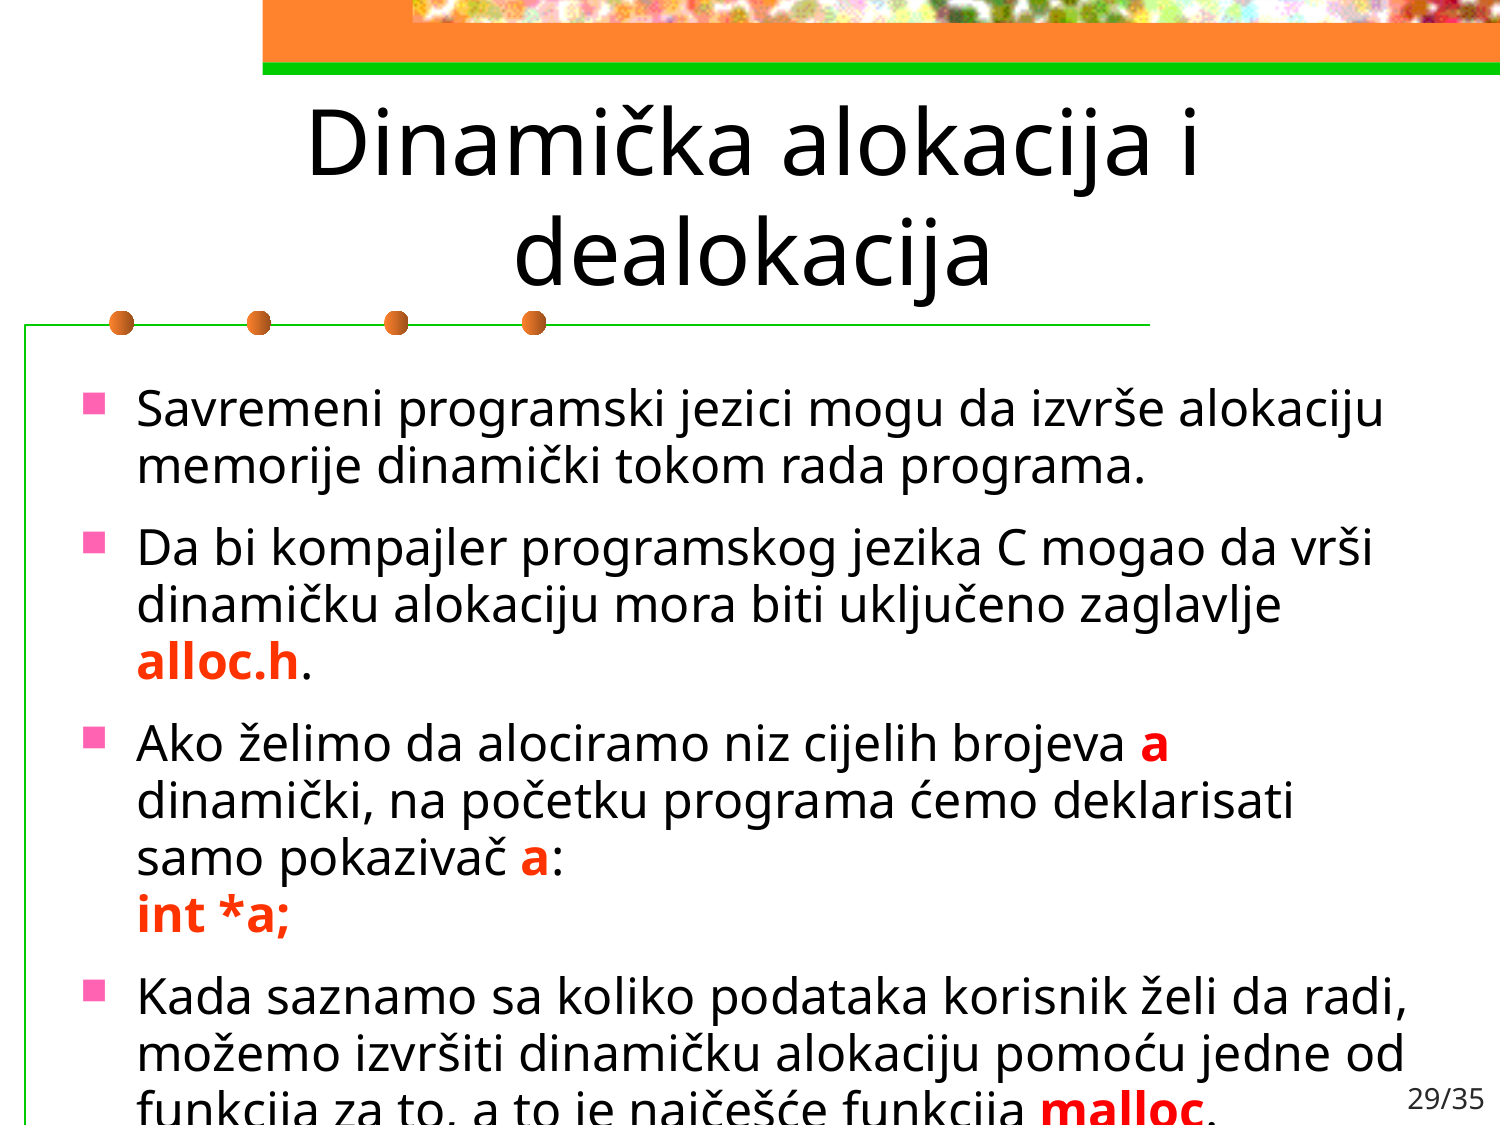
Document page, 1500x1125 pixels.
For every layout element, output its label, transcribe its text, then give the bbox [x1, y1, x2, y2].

picture [412, 0, 1500, 23]
title Dinamička alokacija i dealokacija [72, 99, 1436, 288]
text_box 29/35 [1374, 1072, 1500, 1123]
list Savremeni programski jezici mogu da izvrše alokaciju memorije dinamički tokom rada programa. Da bi kompajler programskog jezika C mogao da vrši dinamičku alokaciju mora biti uključeno zaglavlje alloc.h. Ako želimo da alociramo niz cijelih brojeva a dinamički, na početku programa ćemo deklarisati samo pokazivač a: int *a; Kada saznamo sa koliko podataka korisnik želi da radi, možemo izvršiti dinamičku alokaciju pomoću jedne od funkcija za to, a to je najčešće funkcija malloc. [64, 373, 1436, 1024]
